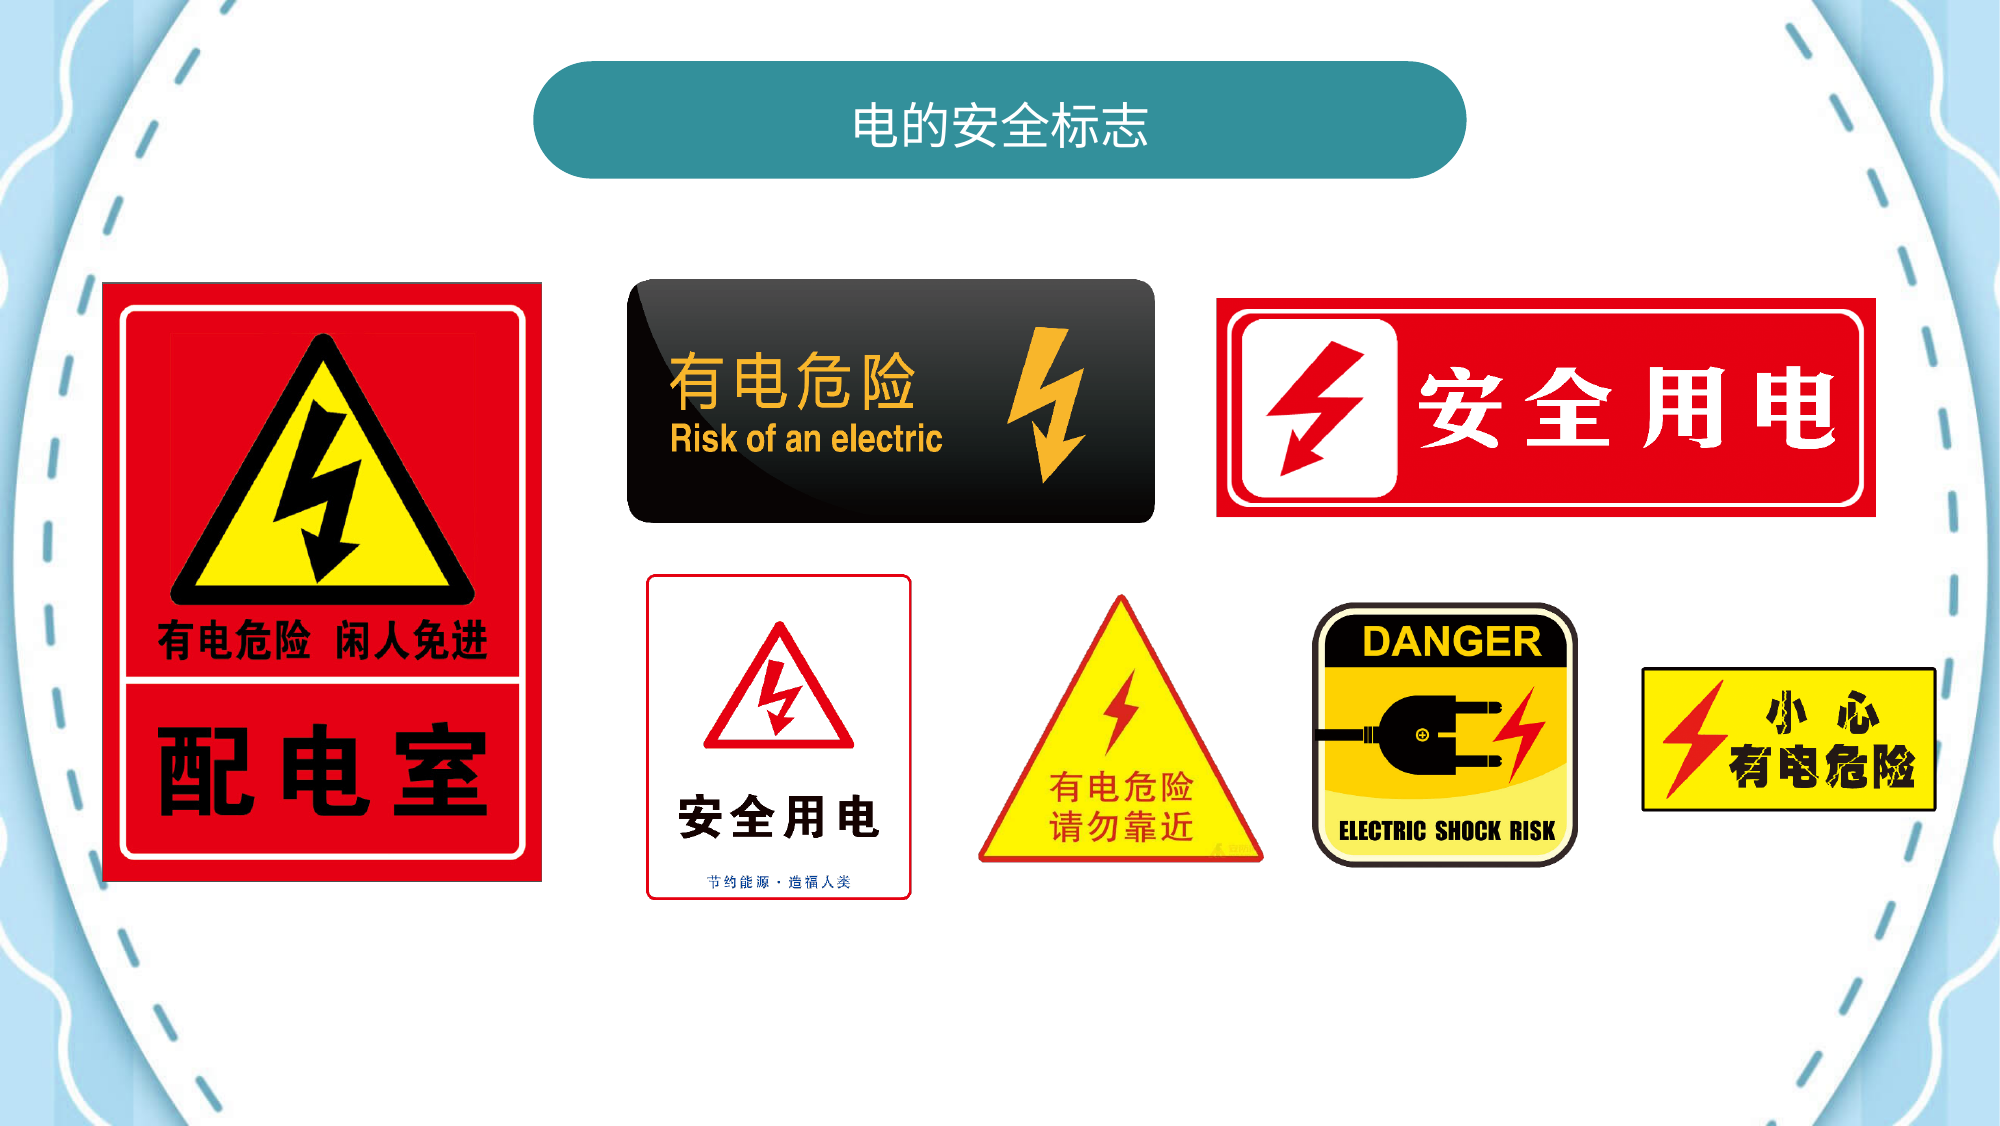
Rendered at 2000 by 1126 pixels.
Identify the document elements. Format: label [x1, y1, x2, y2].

text_box [533, 60, 1467, 179]
picture [0, 0, 2000, 1126]
